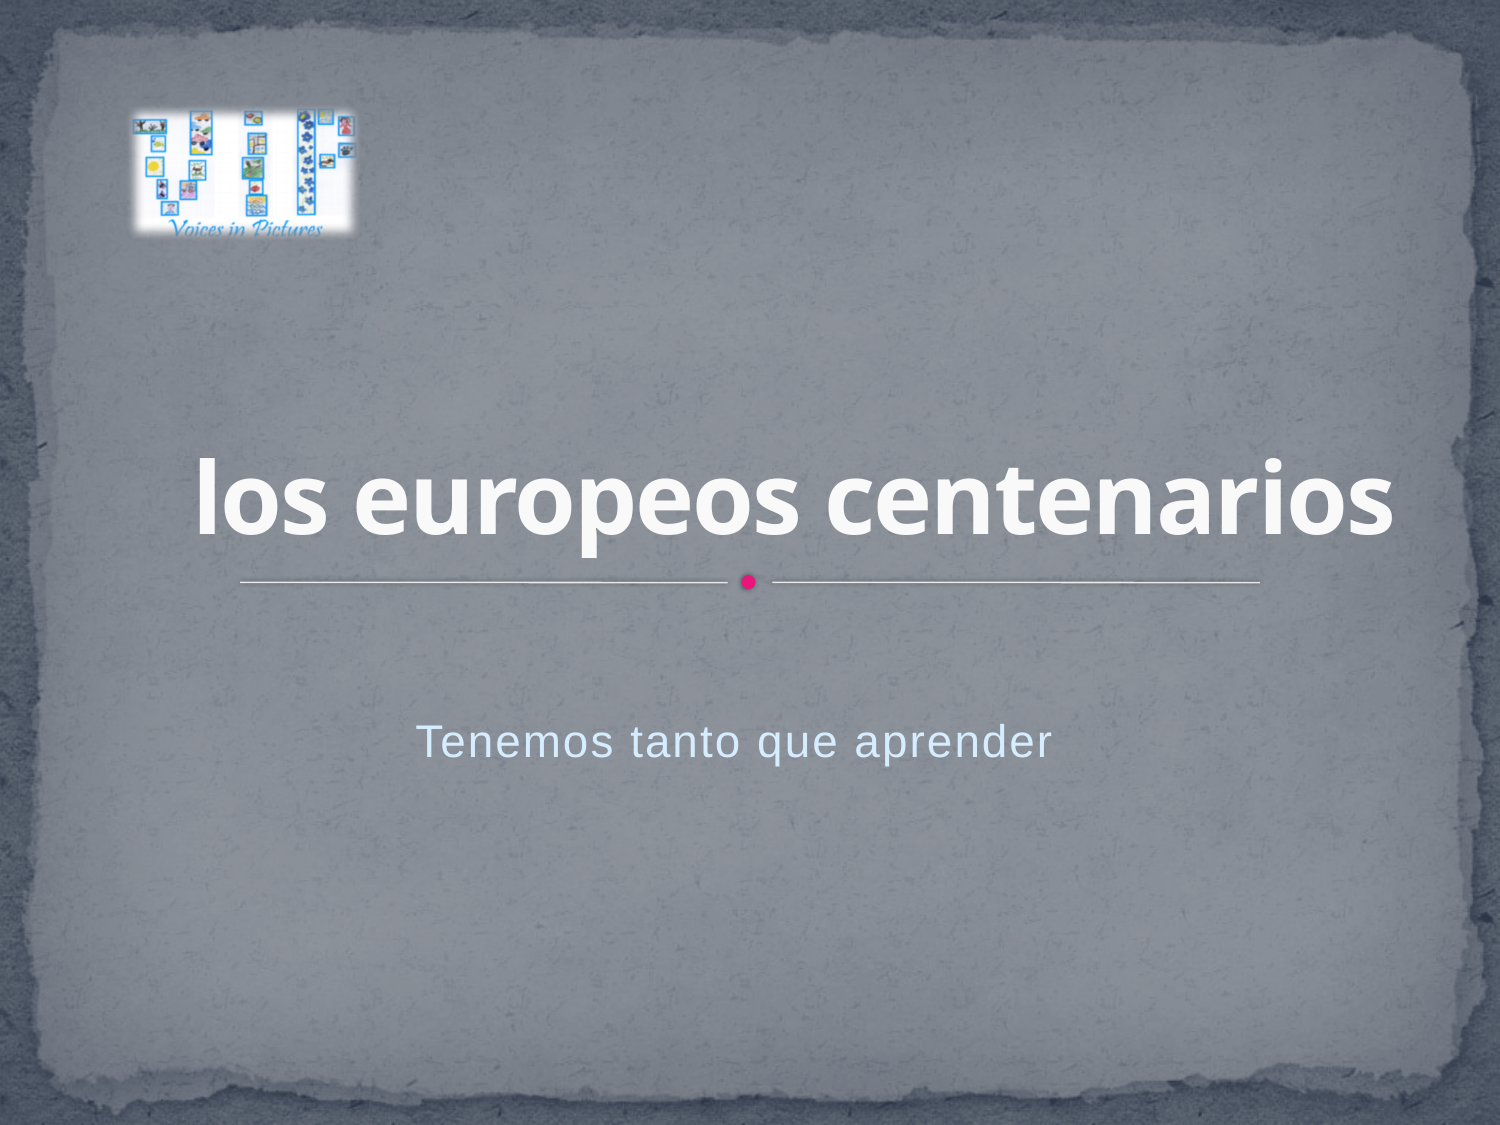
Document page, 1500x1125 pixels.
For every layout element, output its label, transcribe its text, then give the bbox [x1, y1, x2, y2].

subtitle Tenemos tanto que aprender [53, 704, 1416, 823]
title los europeos centenarios [112, 314, 1452, 563]
picture [127, 105, 361, 241]
